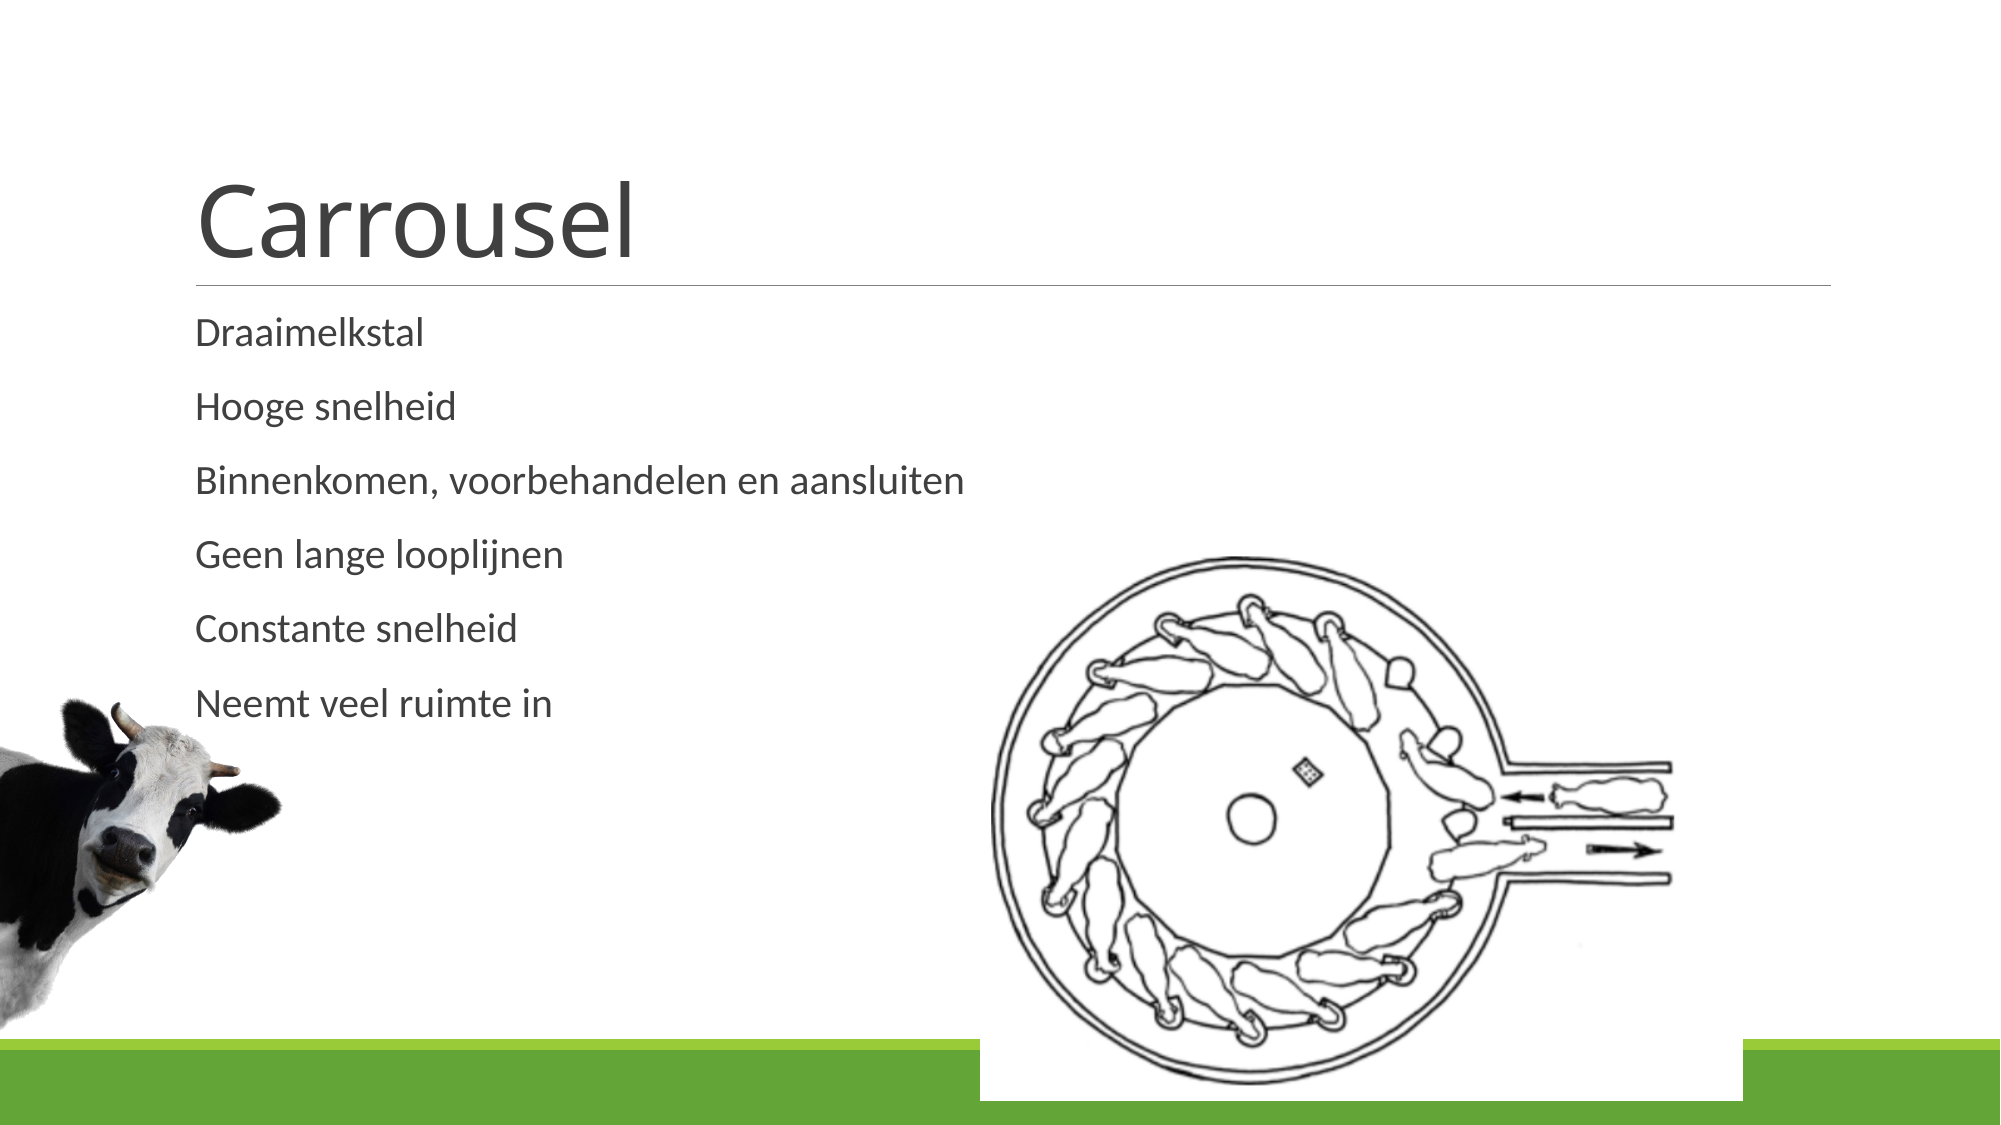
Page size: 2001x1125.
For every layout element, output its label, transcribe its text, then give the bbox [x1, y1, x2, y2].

title Carrousel [180, 47, 1830, 285]
picture [980, 549, 1743, 1102]
picture [0, 684, 307, 1039]
list Draaimelkstal Hooge snelheid Binnenkomen, voorbehandelen en aansluiten Geen lange looplijnen Constante snelheid Neemt veel ruimte in [180, 302, 1830, 963]
